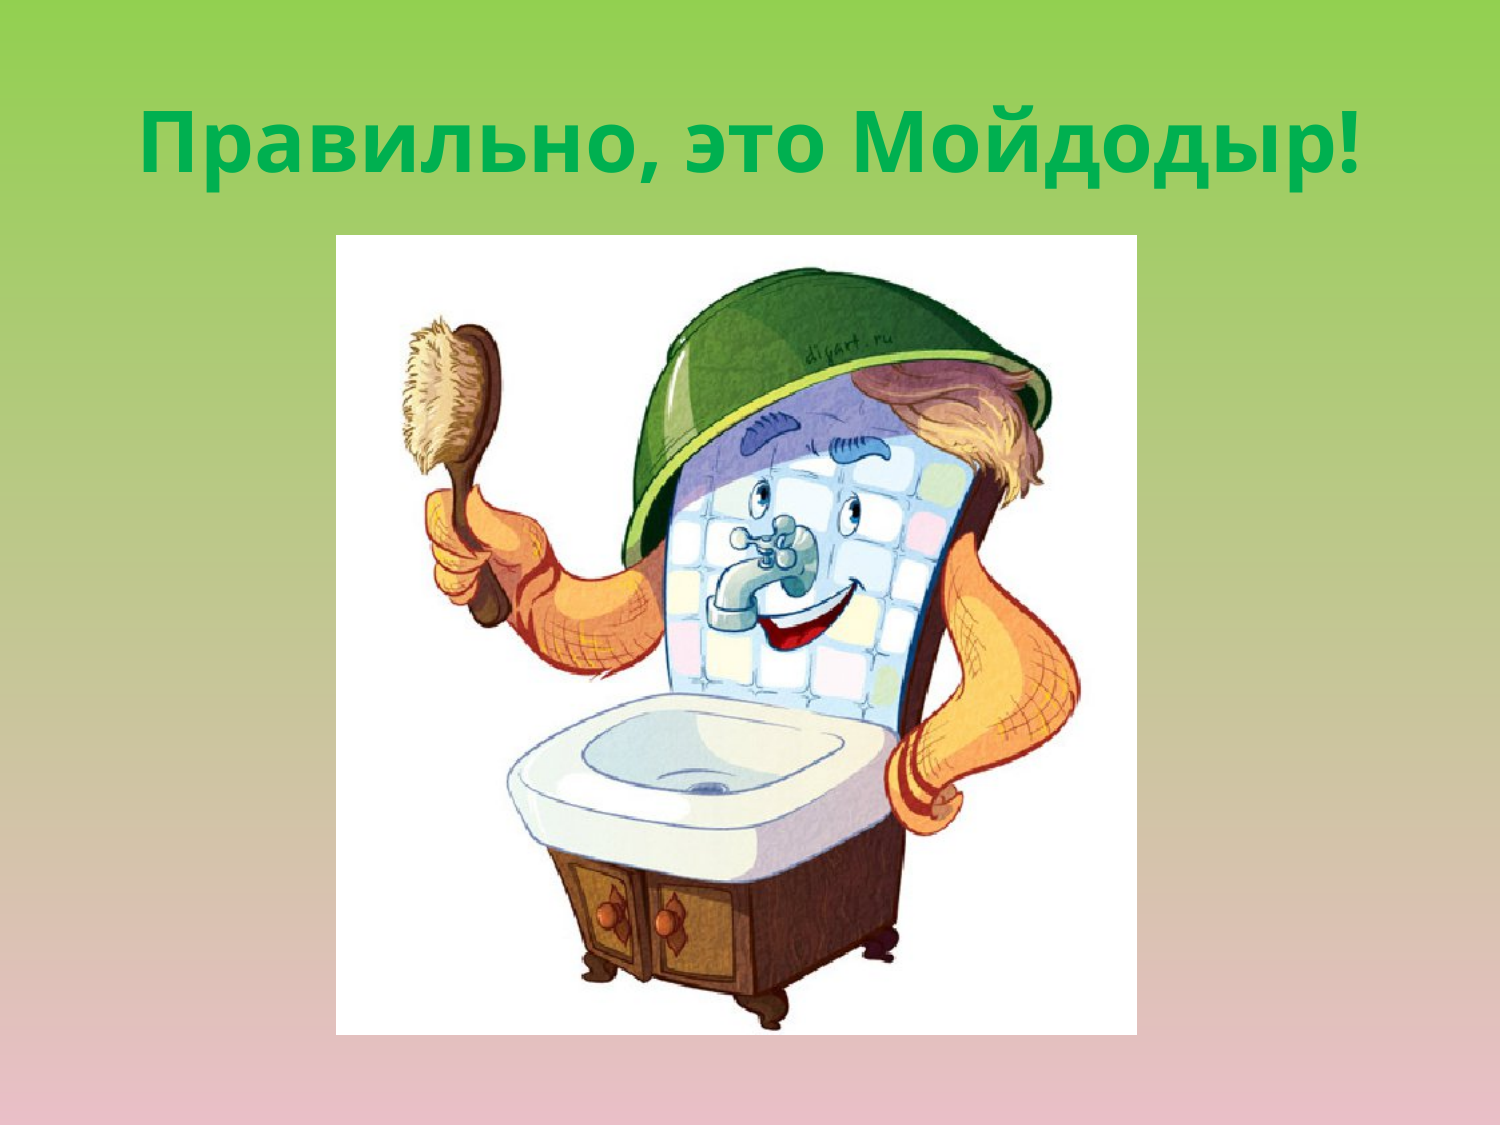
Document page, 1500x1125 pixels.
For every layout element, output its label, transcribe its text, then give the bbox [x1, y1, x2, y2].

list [336, 234, 1137, 1036]
title Правильно, это Мойдодыр! [75, 45, 1425, 233]
